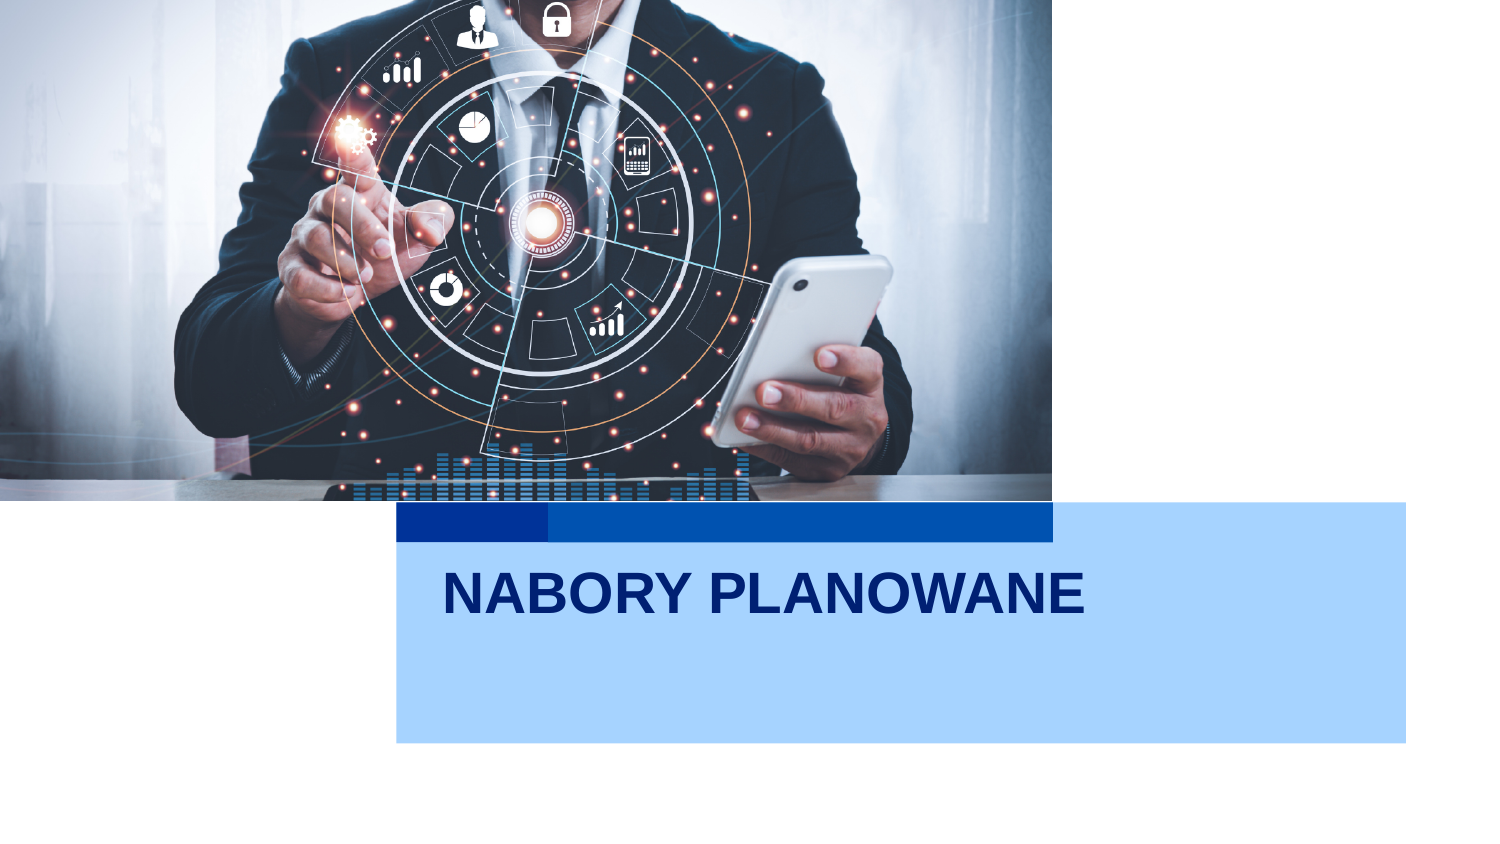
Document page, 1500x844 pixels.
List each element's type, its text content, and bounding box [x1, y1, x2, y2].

title nabory planowane [442, 575, 1388, 763]
picture [0, 0, 1052, 501]
